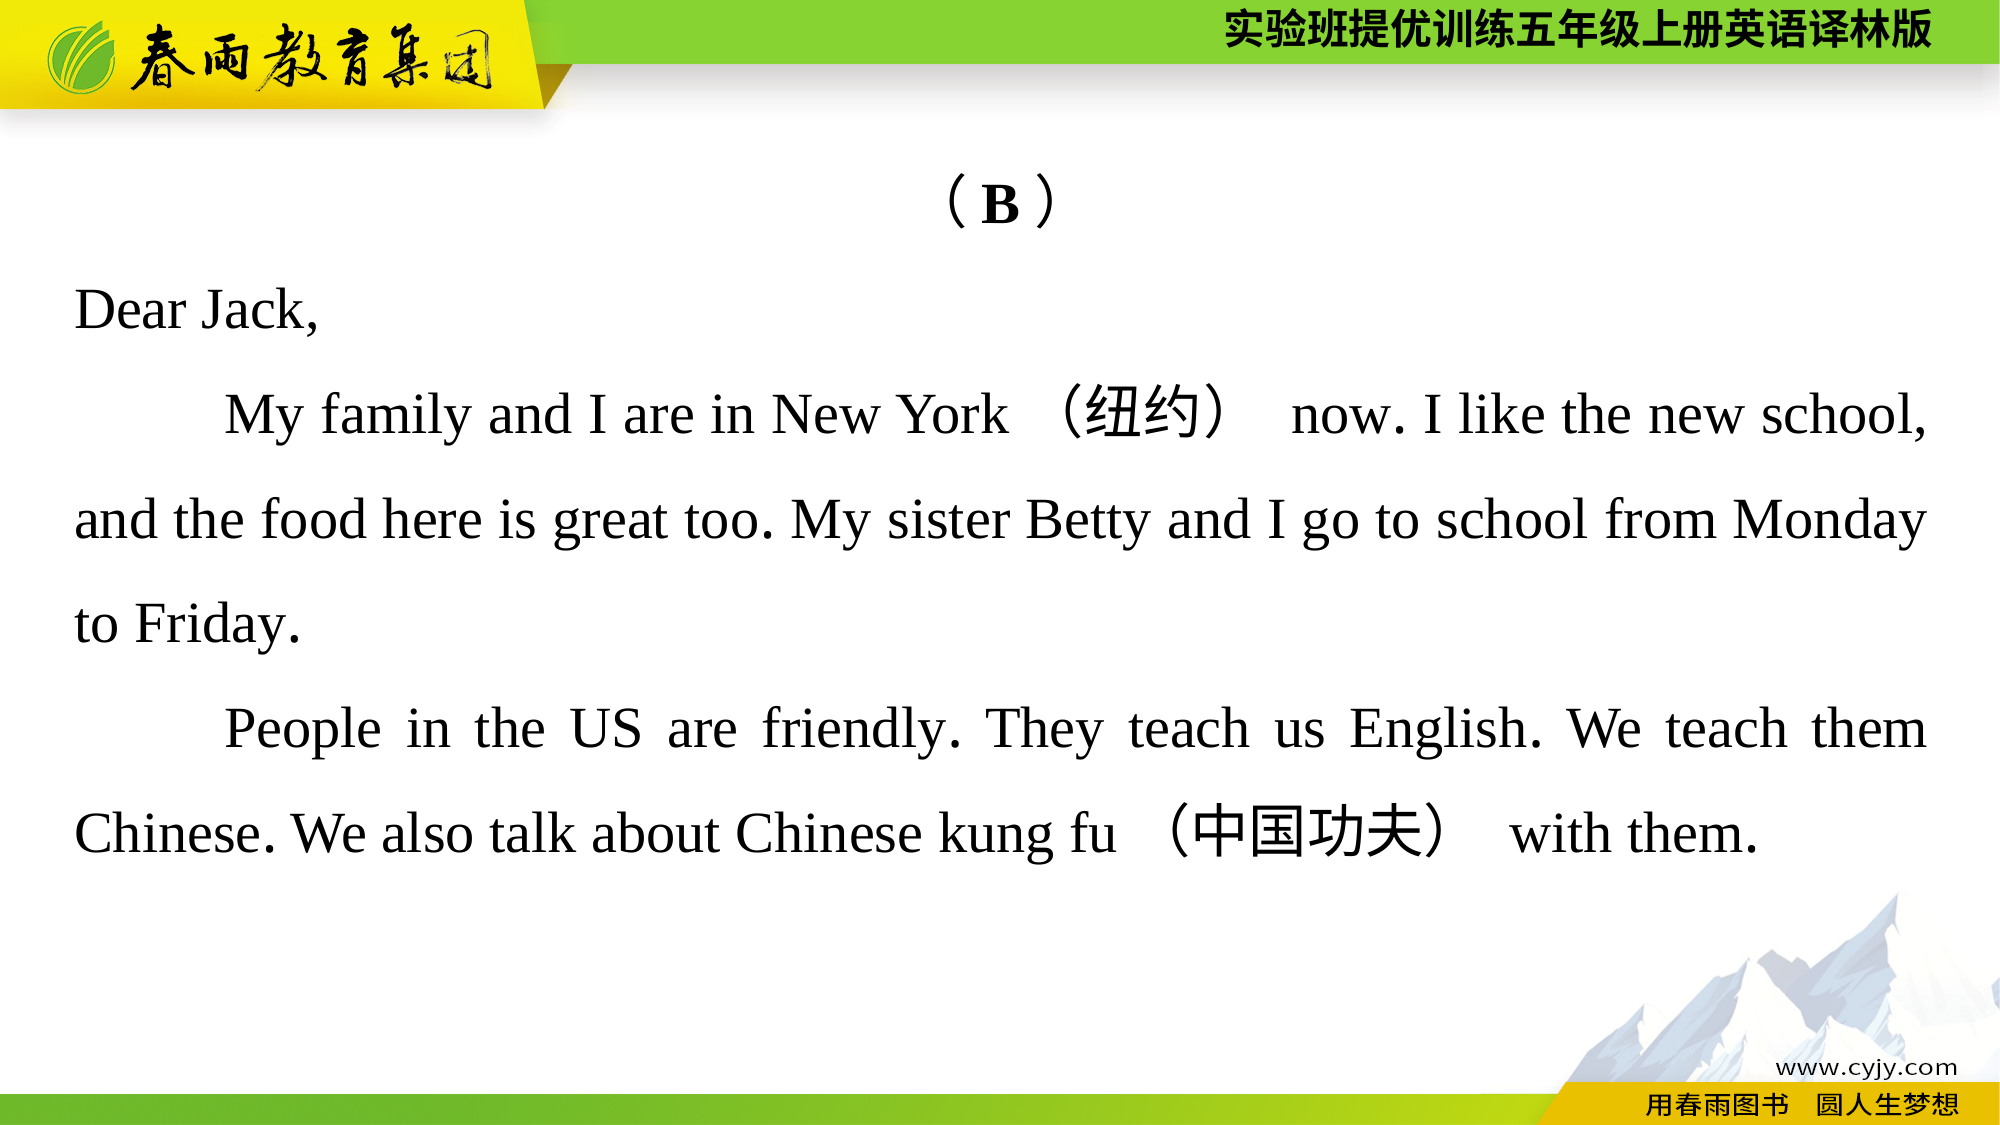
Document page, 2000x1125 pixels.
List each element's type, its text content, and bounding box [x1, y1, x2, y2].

picture [0, 0, 2000, 1125]
list （B） Dear Jack, My family and I are in New York（纽约） now. I like the new school, and the food here is great too. My sister Betty and I go to school from Monday to Friday. People in the US are friendly. They teach us English. We teach them Chinese. We also talk about Chinese kung fu（中国功夫） with them. [59, 122, 1944, 880]
